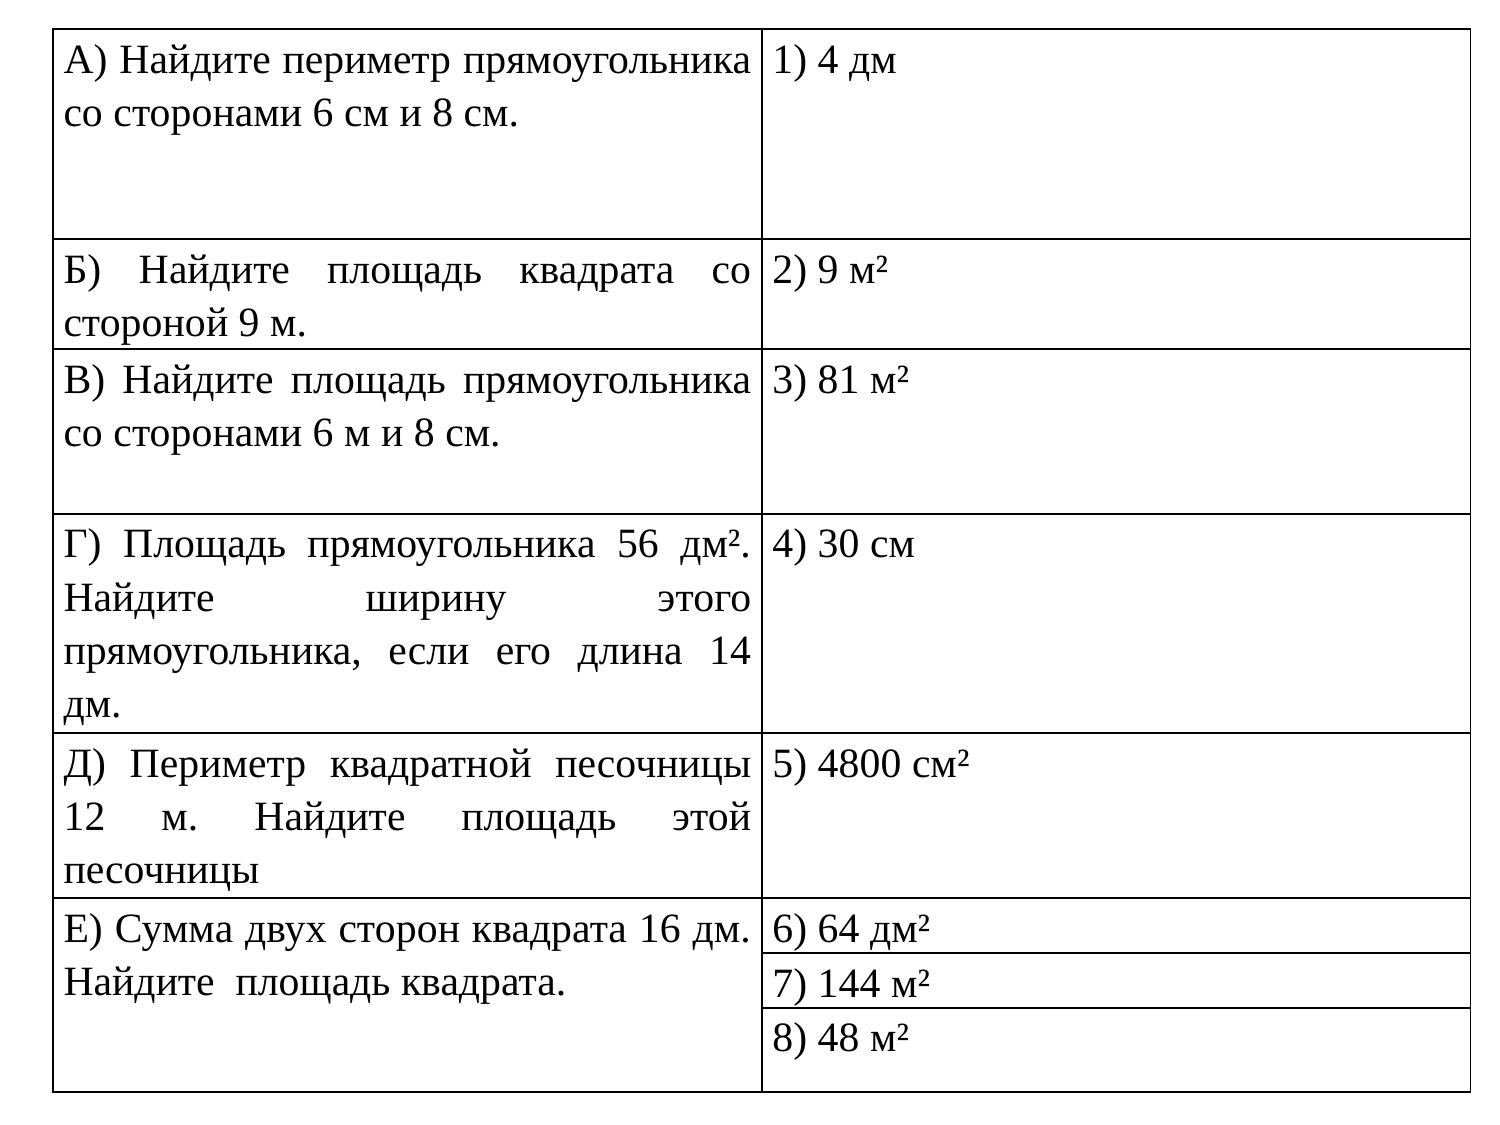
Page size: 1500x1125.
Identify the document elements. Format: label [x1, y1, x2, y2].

text_box [297, 262, 1500, 338]
